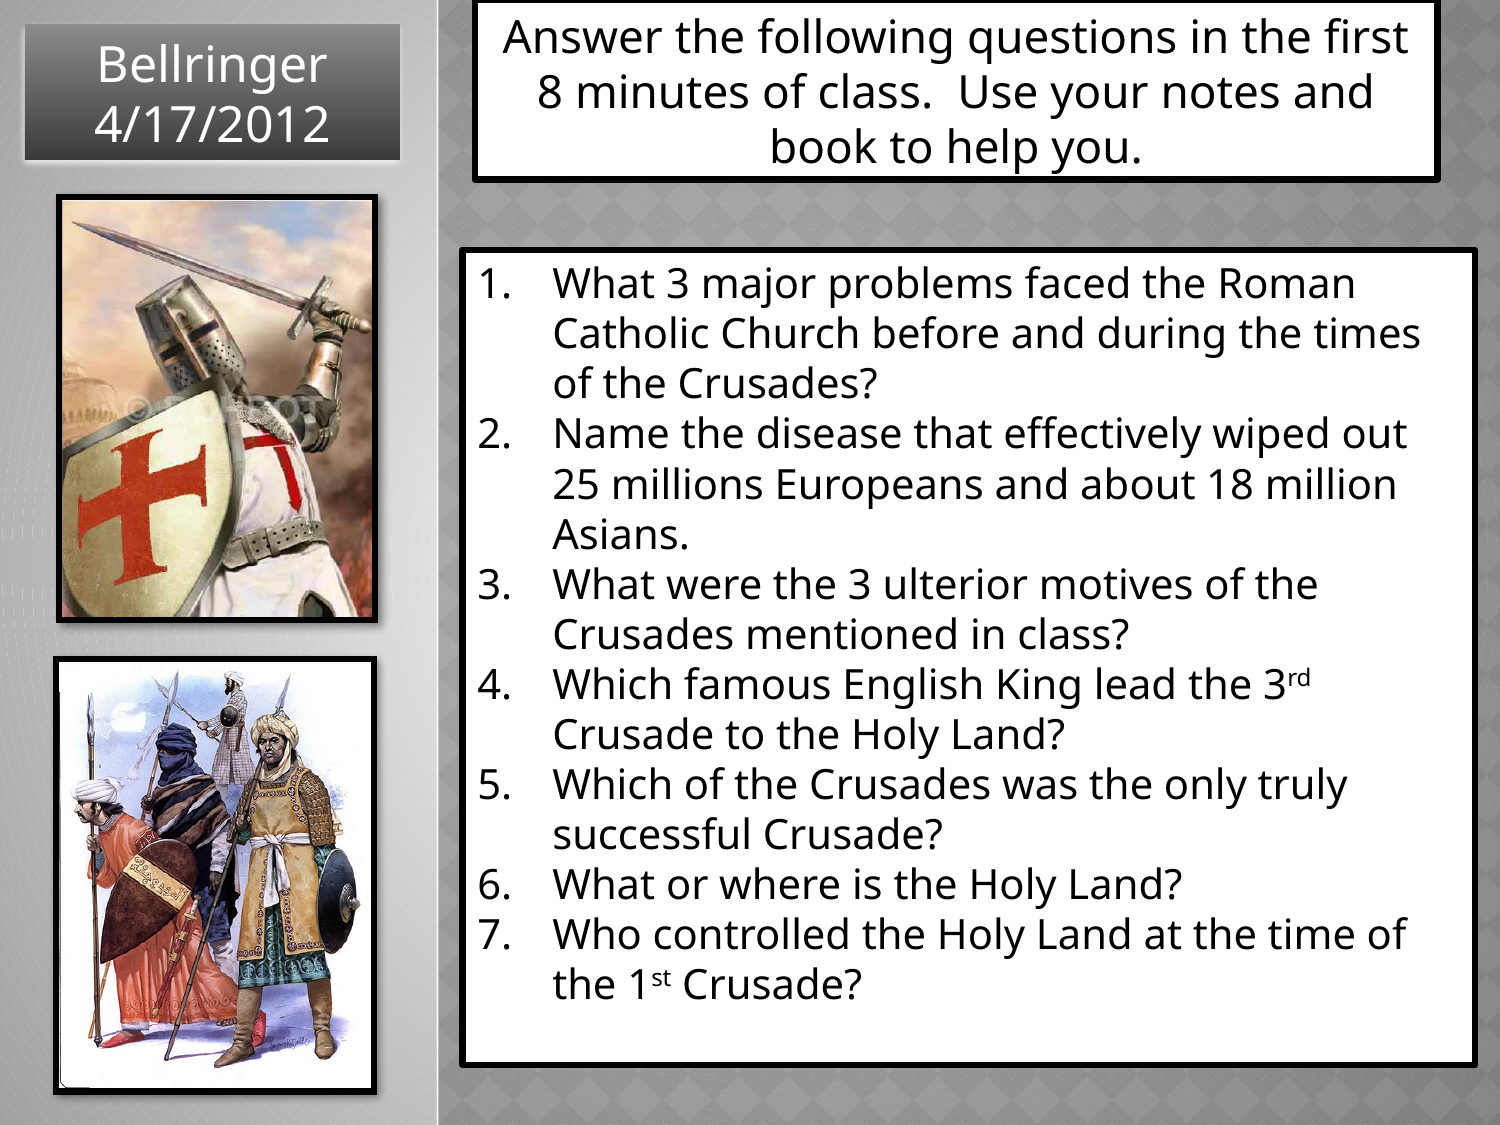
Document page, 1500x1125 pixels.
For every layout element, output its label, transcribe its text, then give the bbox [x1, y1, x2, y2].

text_box Bellringer 4/17/2012 [24, 24, 400, 160]
text_box Answer the following questions in the first 8 minutes of class. Use your notes and book to help you. [472, 0, 1441, 183]
picture [62, 199, 373, 618]
picture [58, 661, 372, 1089]
text_box What 3 major problems faced the Roman Catholic Church before and during the times of the Crusades? Name the disease that effectively wiped out 25 millions Europeans and about 18 million Asians. What were the 3 ulterior motives of the Crusades mentioned in class? Which famous English King lead the 3rd Crusade to the Holy Land? Which of the Crusades was the only truly successful Crusade? What or where is the Holy Land? Who controlled the Holy Land at the time of the 1st Crusade? [459, 247, 1478, 1068]
